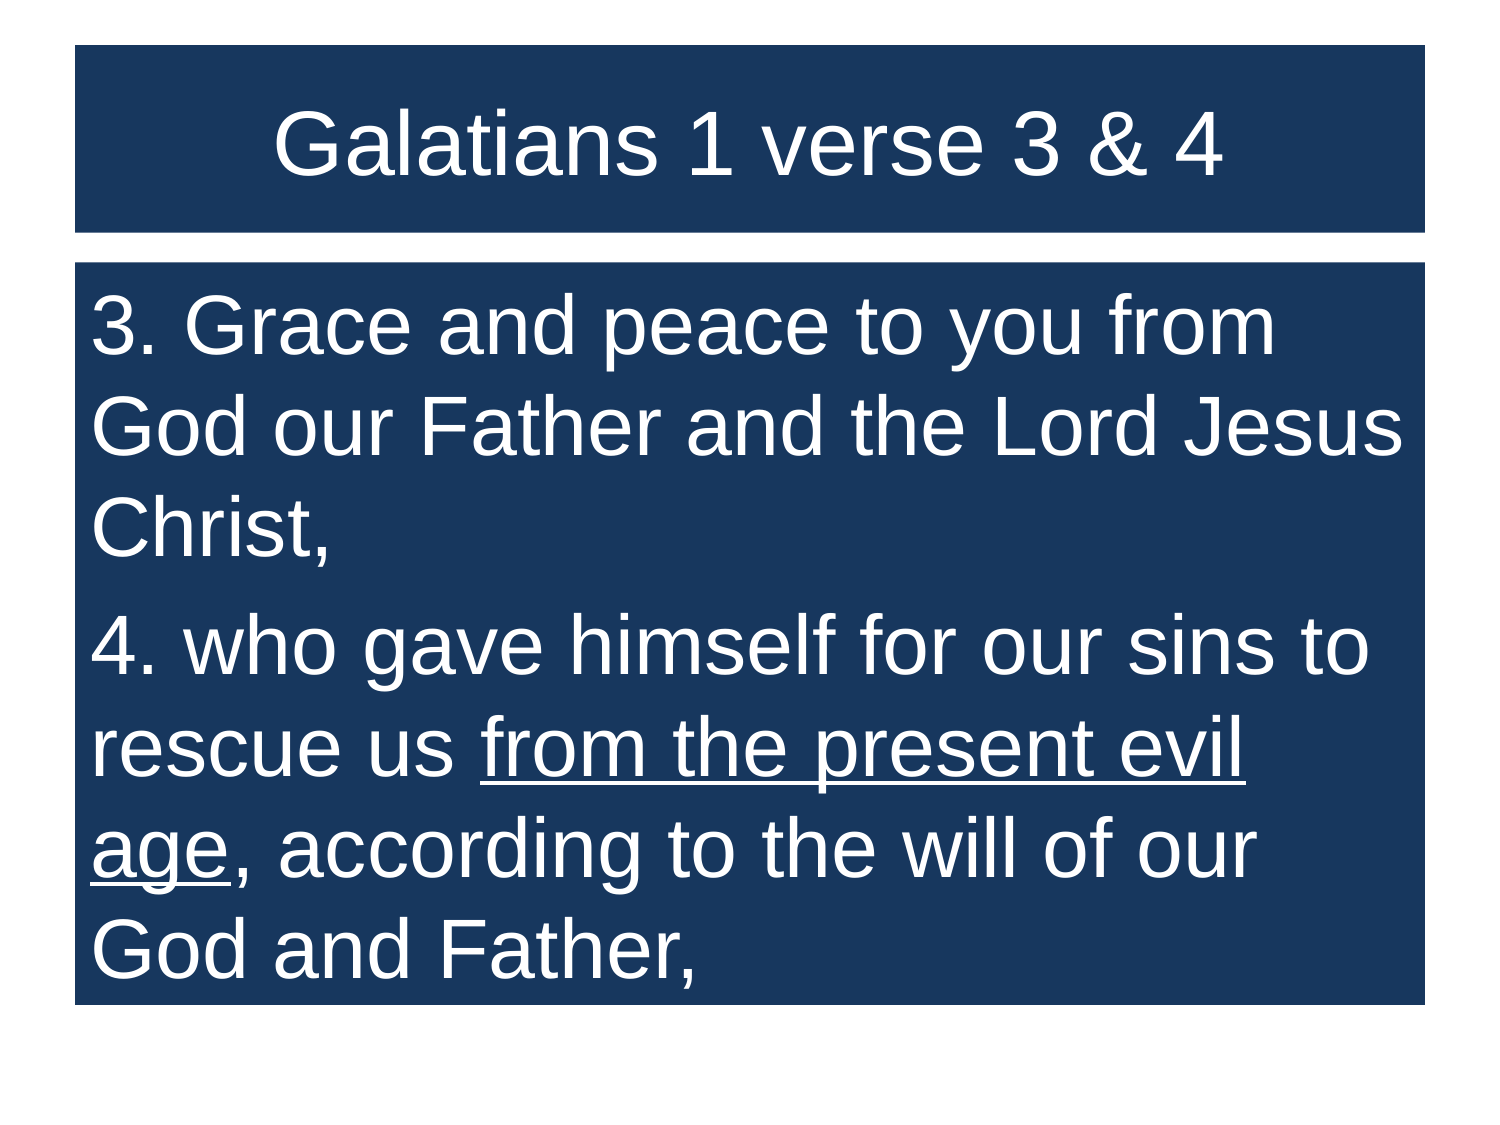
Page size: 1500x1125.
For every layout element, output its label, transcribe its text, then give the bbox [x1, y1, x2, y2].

list 3. Grace and peace to you from God our Father and the Lord Jesus Christ, 4. who gave himself for our sins to rescue us from the present evil age, according to the will of our God and Father, [75, 262, 1425, 1005]
title Galatians 1 verse 3 & 4 [75, 45, 1425, 233]
